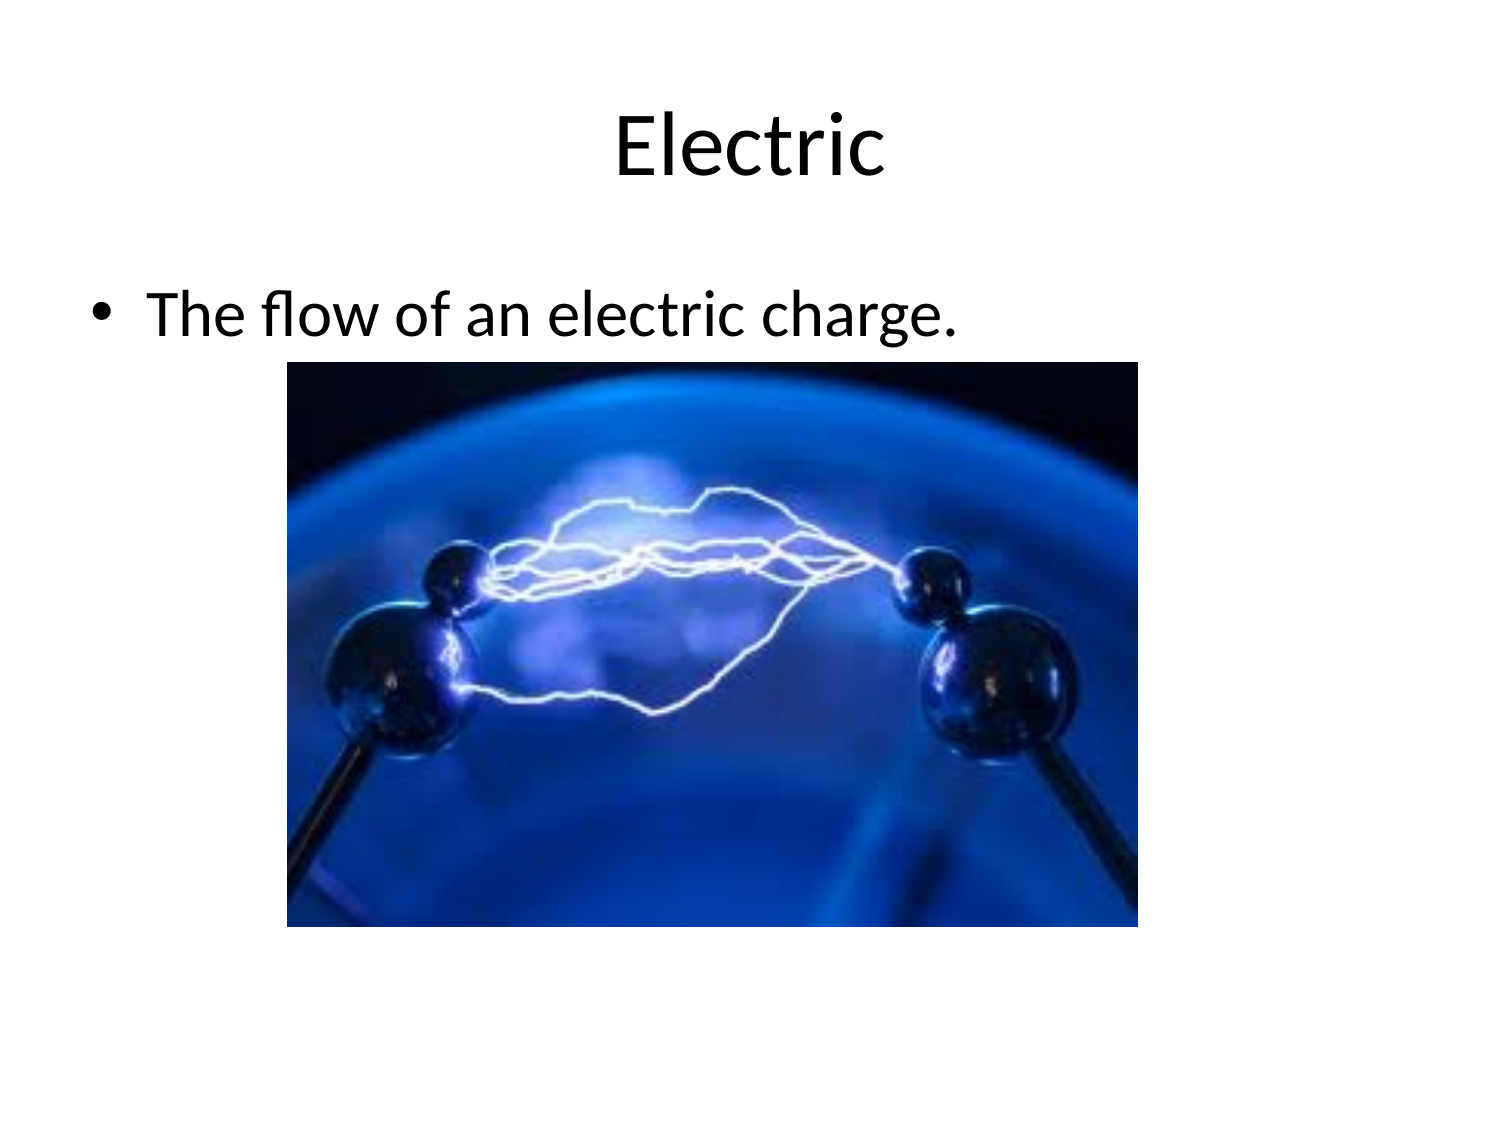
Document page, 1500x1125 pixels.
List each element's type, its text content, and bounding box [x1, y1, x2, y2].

list The flow of an electric charge. [75, 262, 1425, 1005]
picture [287, 362, 1138, 927]
title Electric [75, 45, 1425, 233]
